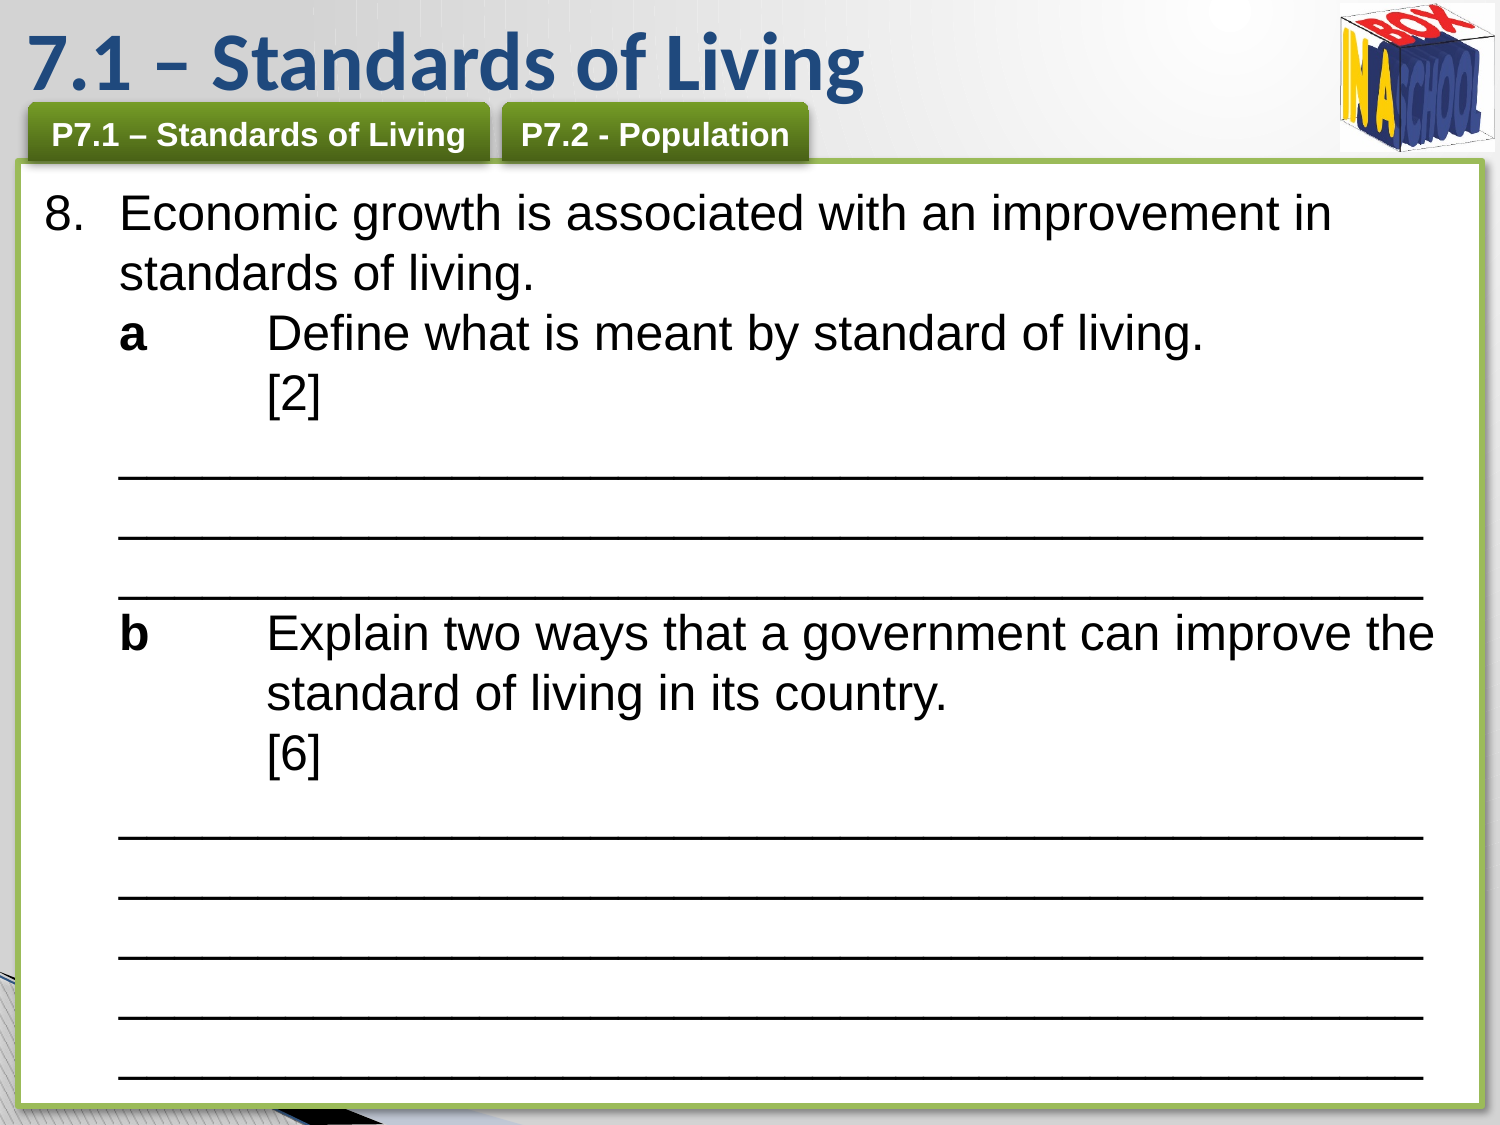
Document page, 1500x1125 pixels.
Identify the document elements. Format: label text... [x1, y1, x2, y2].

picture [1340, 3, 1495, 152]
title 7.1 – Standards of Living [11, 11, 1465, 102]
text_box Economic growth is associated with an improvement in standards of living. a Define what is meant by standard of living. [2] _____________________________________________________________________________________________________________________________________________ b Explain two ways that a government can improve the standard of living in its country. [6] _________________________________________________________________________________________________________________________________________________________________________________________________________________________________________________________________________________________________________________________________________ [29, 172, 1465, 1125]
